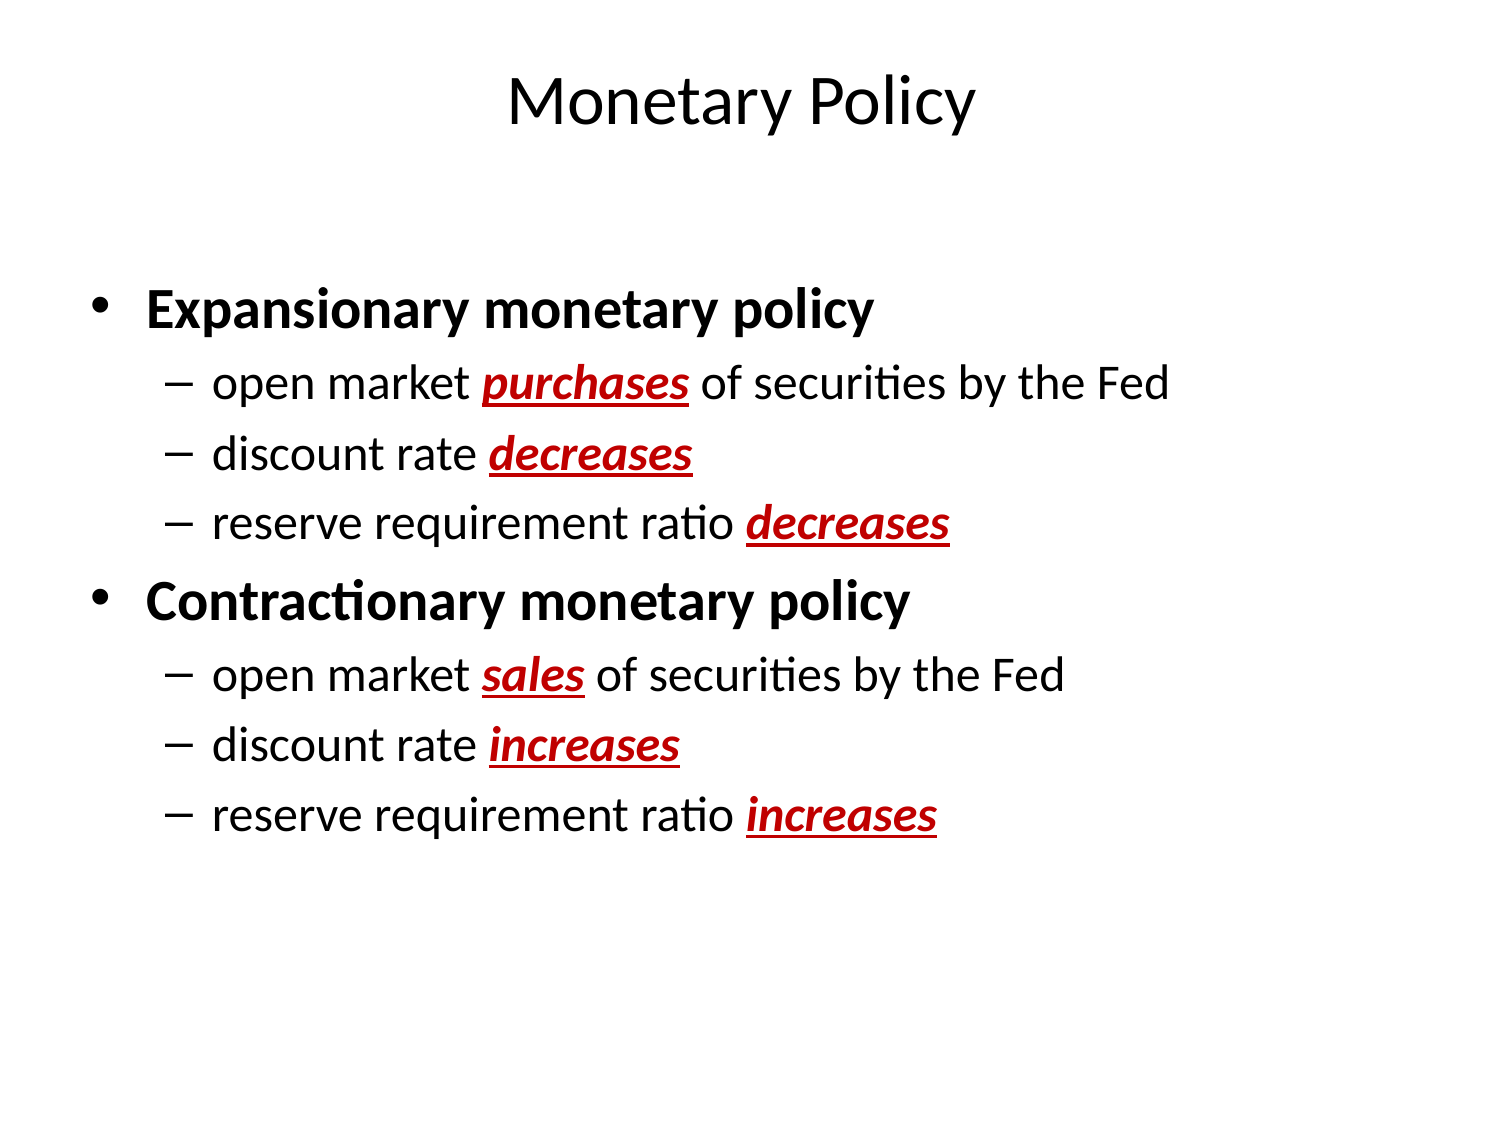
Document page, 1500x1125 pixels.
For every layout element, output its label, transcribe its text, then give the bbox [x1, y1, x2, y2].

title Monetary Policy [75, 45, 1425, 233]
list Expansionary monetary policy open market purchases of securities by the Fed discount rate decreases reserve requirement ratio decreases Contractionary monetary policy open market sales of securities by the Fed discount rate increases reserve requirement ratio increases [75, 262, 1425, 1005]
